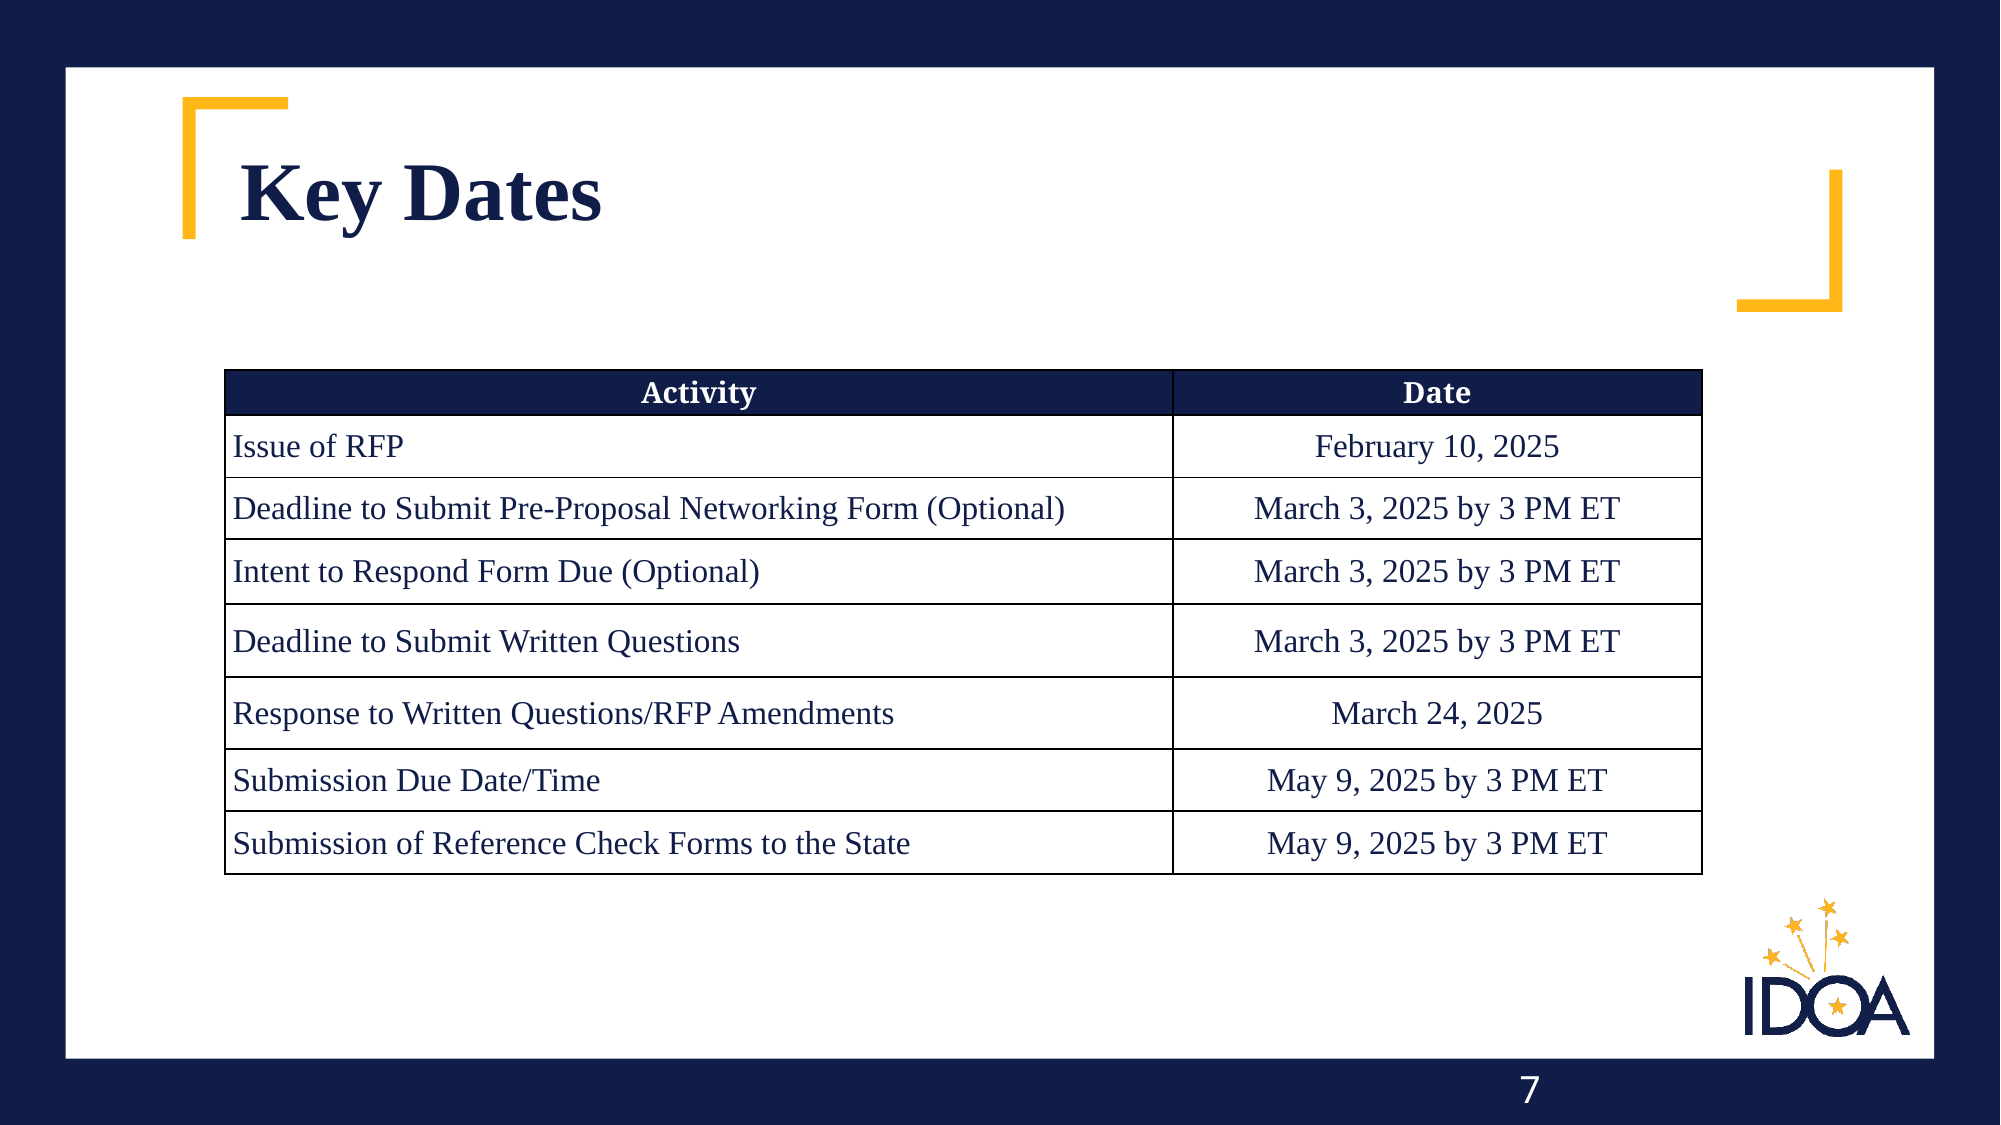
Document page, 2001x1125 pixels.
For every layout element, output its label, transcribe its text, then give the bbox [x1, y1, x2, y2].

table_cell March 24, 2025 [1174, 678, 1701, 748]
table_cell May 9, 2025 by 3 PM ET [1174, 750, 1701, 810]
title Key Dates [225, 141, 1800, 278]
slide_number 7 [1504, 1058, 1767, 1125]
table_cell Submission of Reference Check Forms to the State [226, 812, 1172, 873]
table_header Date [1174, 371, 1701, 414]
table_cell Intent to Respond Form Due (Optional) [226, 540, 1172, 603]
table_cell March 3, 2025 by 3 PM ET [1174, 478, 1701, 538]
table_cell February 10, 2025 [1174, 416, 1701, 477]
table_cell Response to Written Questions/RFP Amendments [226, 678, 1172, 748]
picture [1702, 857, 1959, 1114]
table_cell March 3, 2025 by 3 PM ET [1174, 540, 1701, 603]
table_cell Deadline to Submit Written Questions [226, 605, 1172, 676]
table_header Activity [226, 371, 1172, 414]
table_cell March 3, 2025 by 3 PM ET [1174, 605, 1701, 676]
table_cell May 9, 2025 by 3 PM ET [1174, 812, 1701, 873]
table_cell Issue of RFP [226, 416, 1172, 477]
table_cell Submission Due Date/Time [226, 750, 1172, 810]
table_cell Deadline to Submit Pre-Proposal Networking Form (Optional) [226, 478, 1172, 538]
